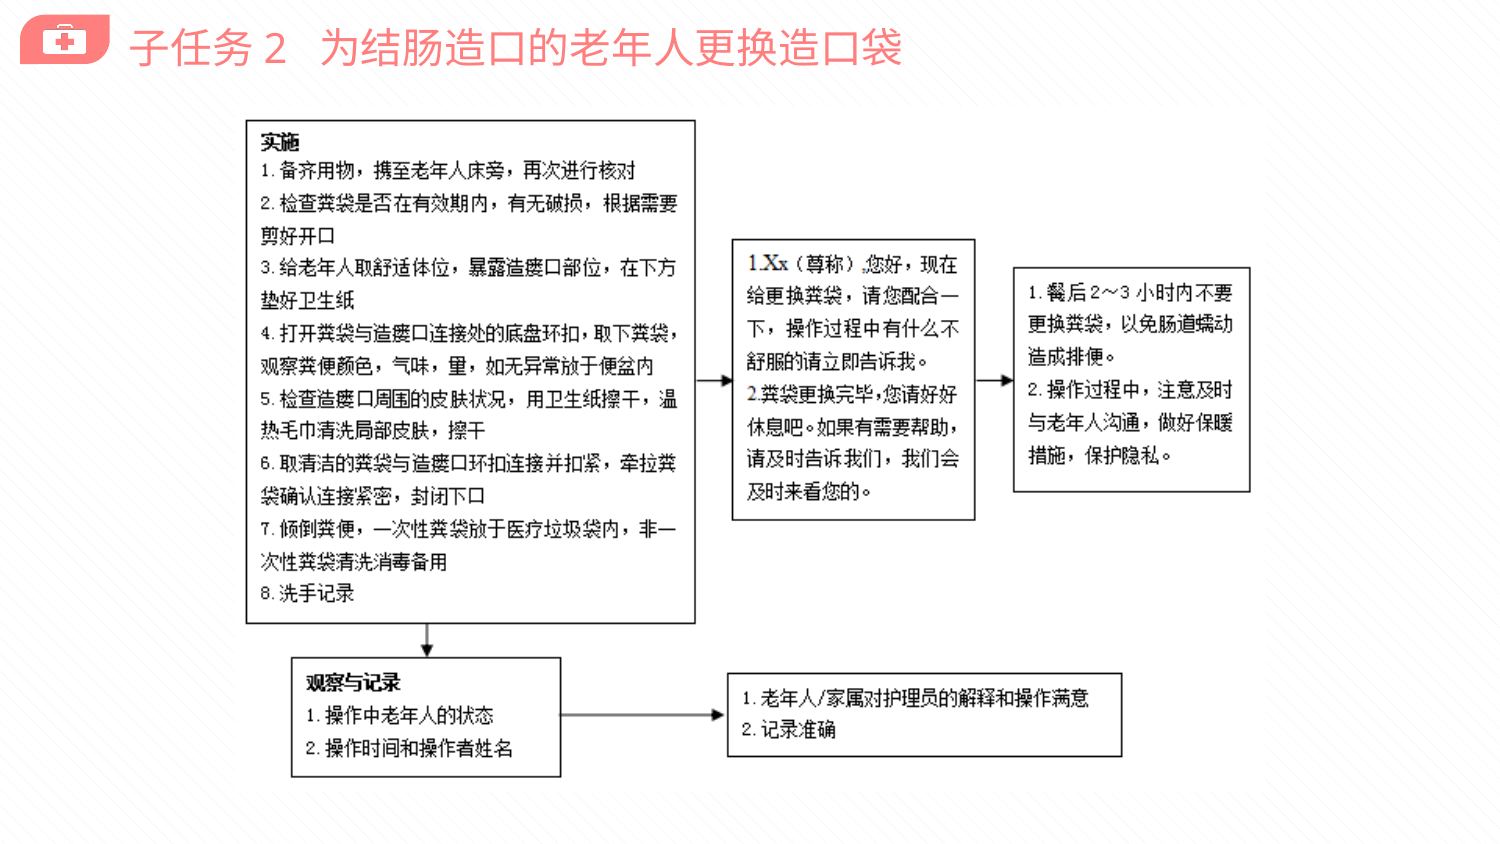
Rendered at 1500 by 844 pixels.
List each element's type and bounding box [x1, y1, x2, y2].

text_box [19, 14, 971, 81]
picture [235, 106, 1265, 792]
